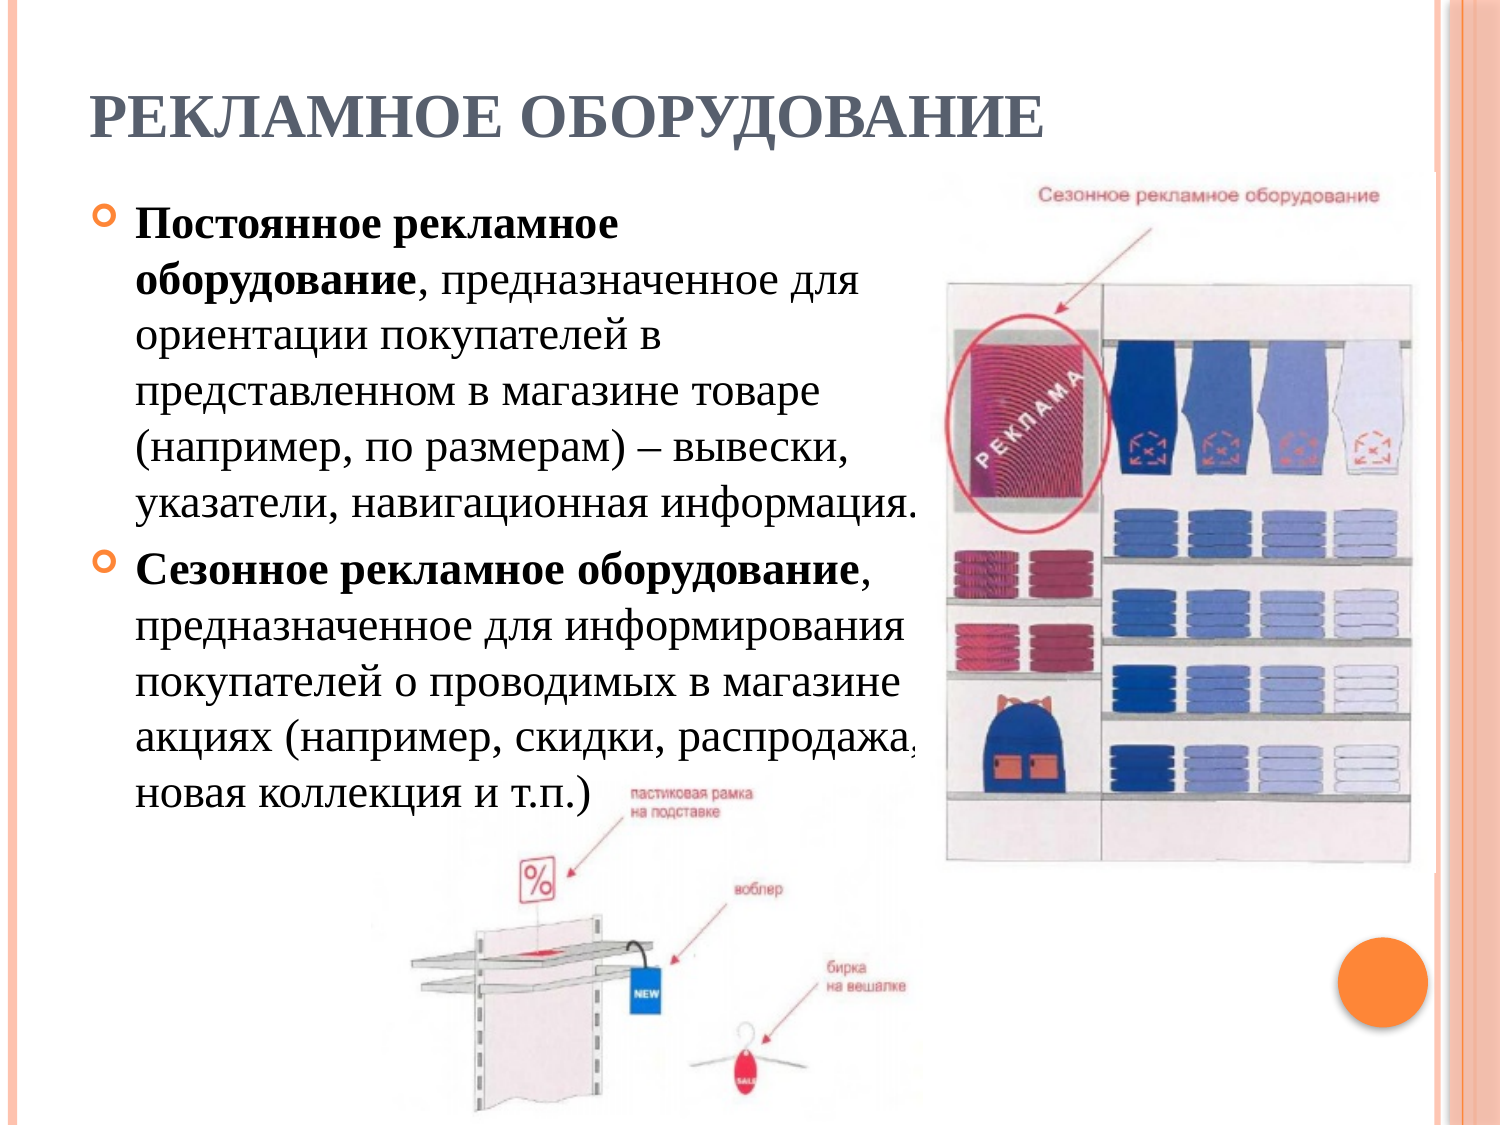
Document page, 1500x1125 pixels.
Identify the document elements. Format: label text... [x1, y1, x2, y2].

title Рекламное оборудование [75, 45, 1300, 184]
picture [371, 172, 1436, 1125]
list Постоянное рекламное оборудование, предназначенное для ориентации покупателей в представленном в магазине товаре (например, по размерам) – вывески, указатели, навигационная информация. Сезонное рекламное оборудование, предназначенное для информирования покупателей о проводимых в магазине акциях (например, скидки, распродажа, новая коллекция и т.п.) [75, 184, 908, 846]
